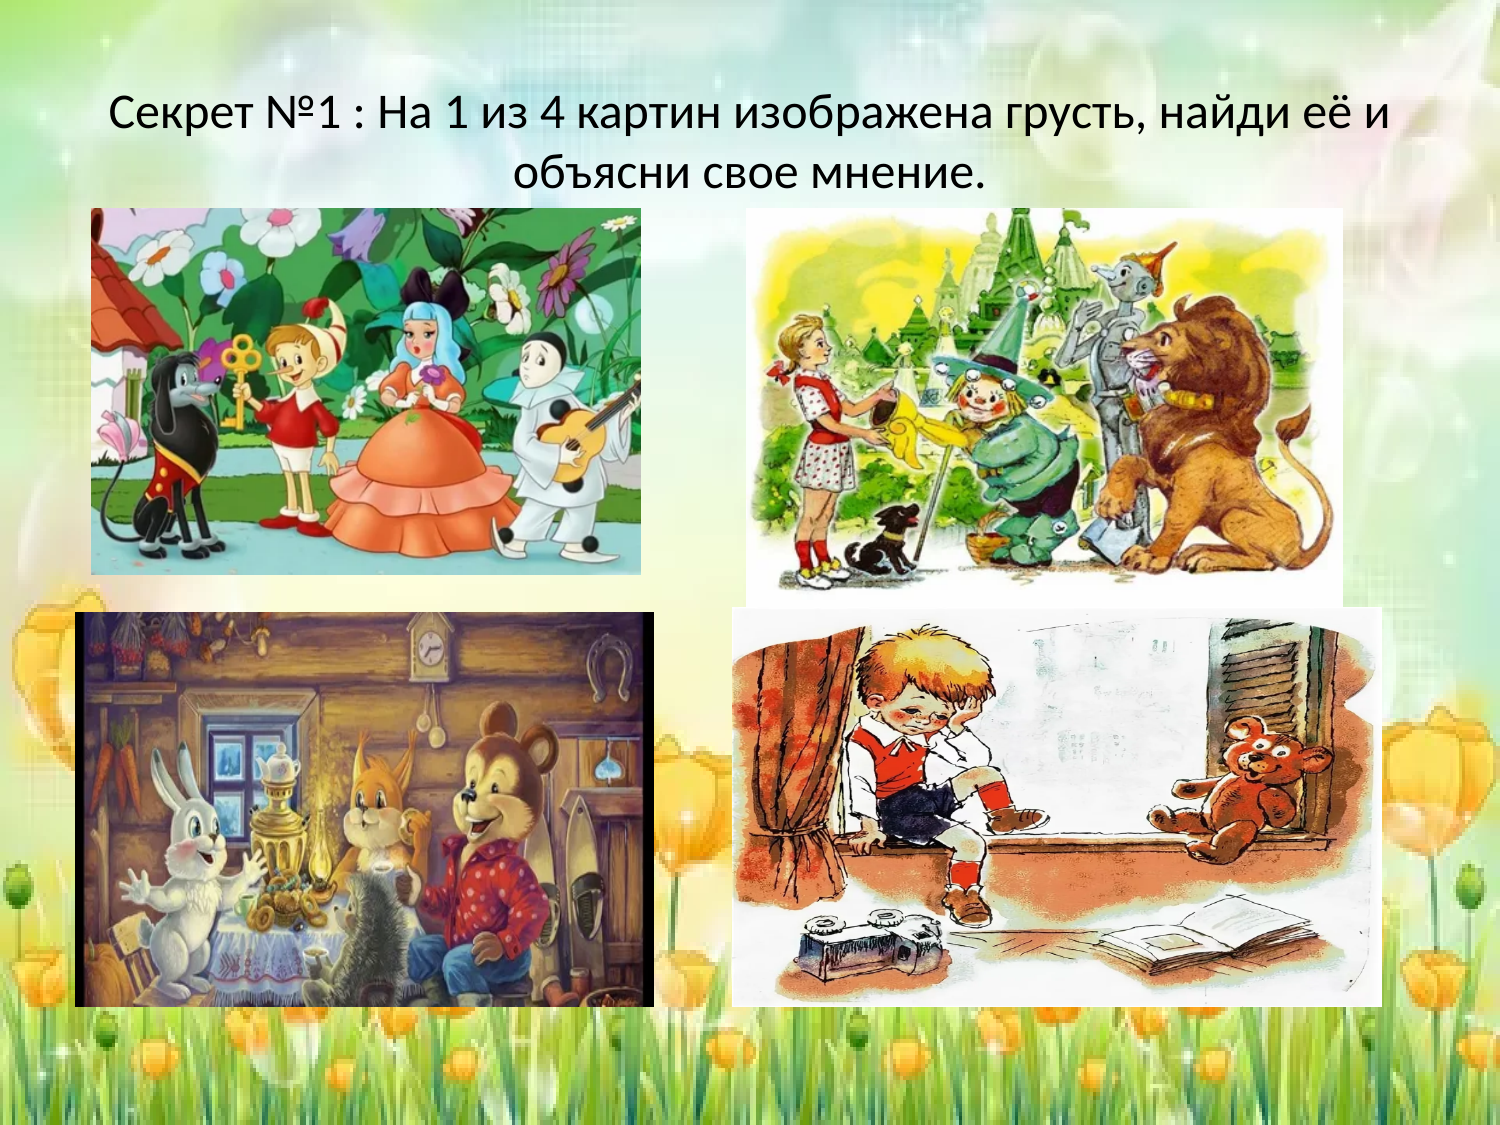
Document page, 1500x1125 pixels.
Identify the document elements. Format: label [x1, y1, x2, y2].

picture [0, 0, 1500, 1125]
list [91, 207, 641, 575]
